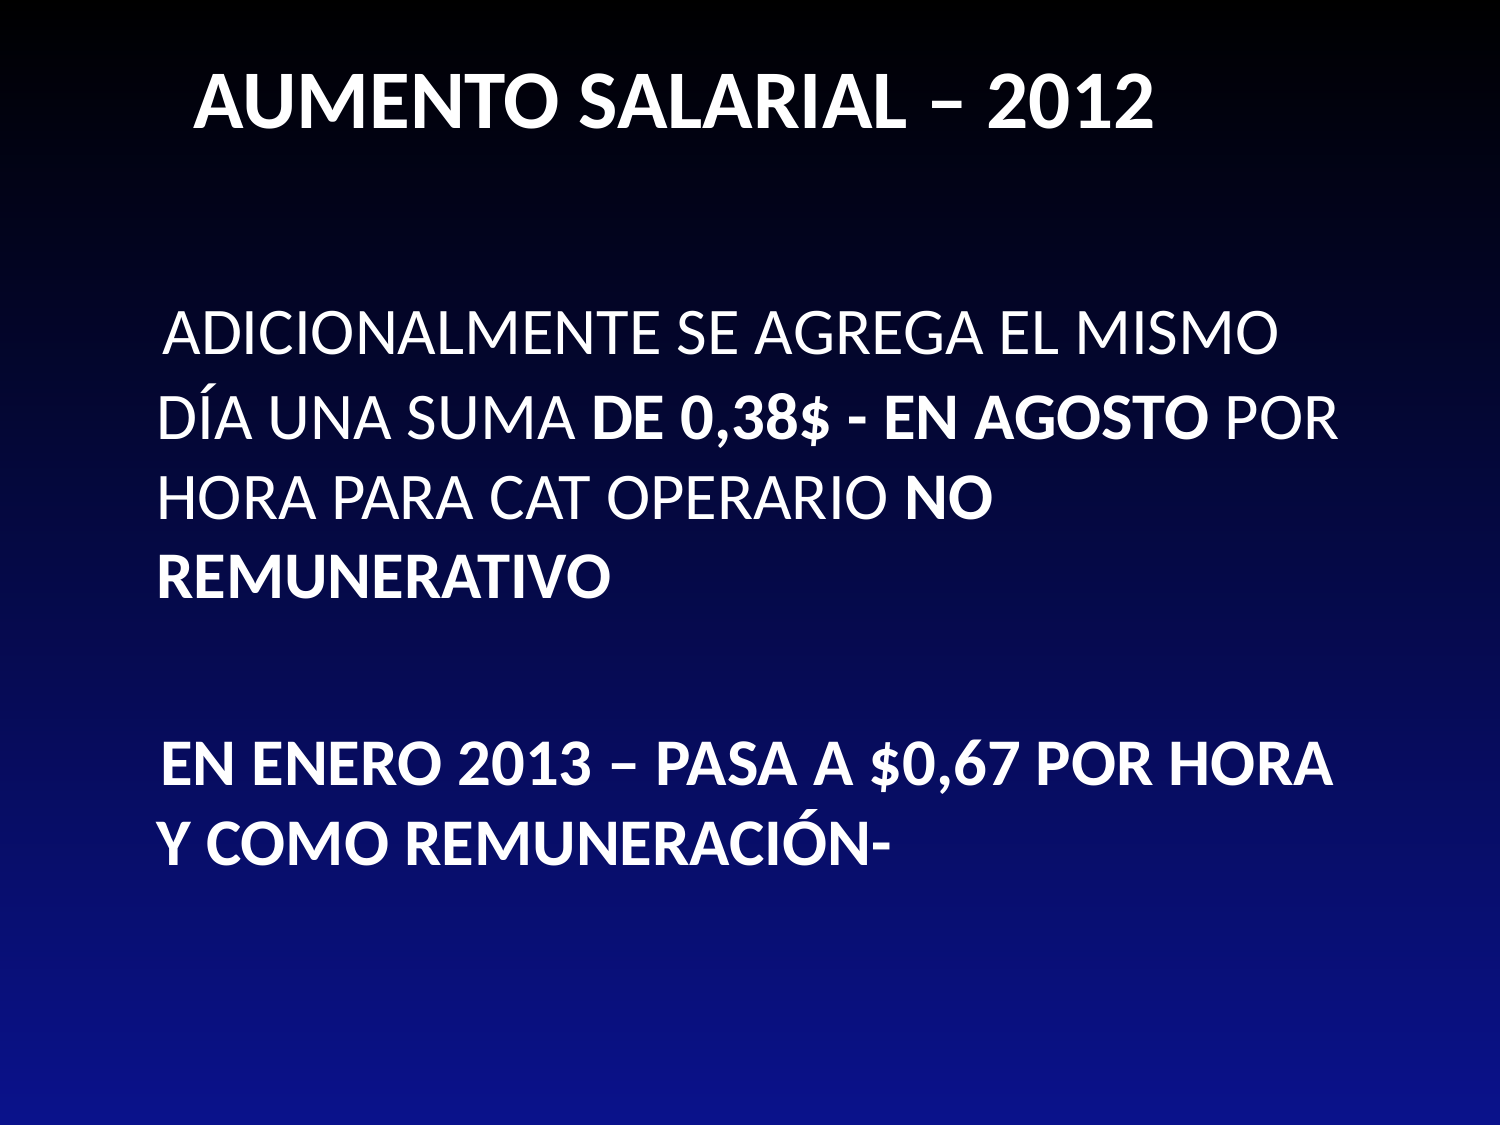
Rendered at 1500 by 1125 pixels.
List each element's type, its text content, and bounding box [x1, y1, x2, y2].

list ADICIONALMENTE SE AGREGA EL MISMO DÍA UNA SUMA DE 0,38$ - EN AGOSTO POR HORA PARA CAT OPERARIO NO REMUNERATIVO EN ENERO 2013 – PASA A $0,67 POR HORA Y COMO REMUNERACIÓN- [100, 262, 1351, 1006]
title AUMENTO SALARIAL – 2012 [0, 44, 1351, 233]
